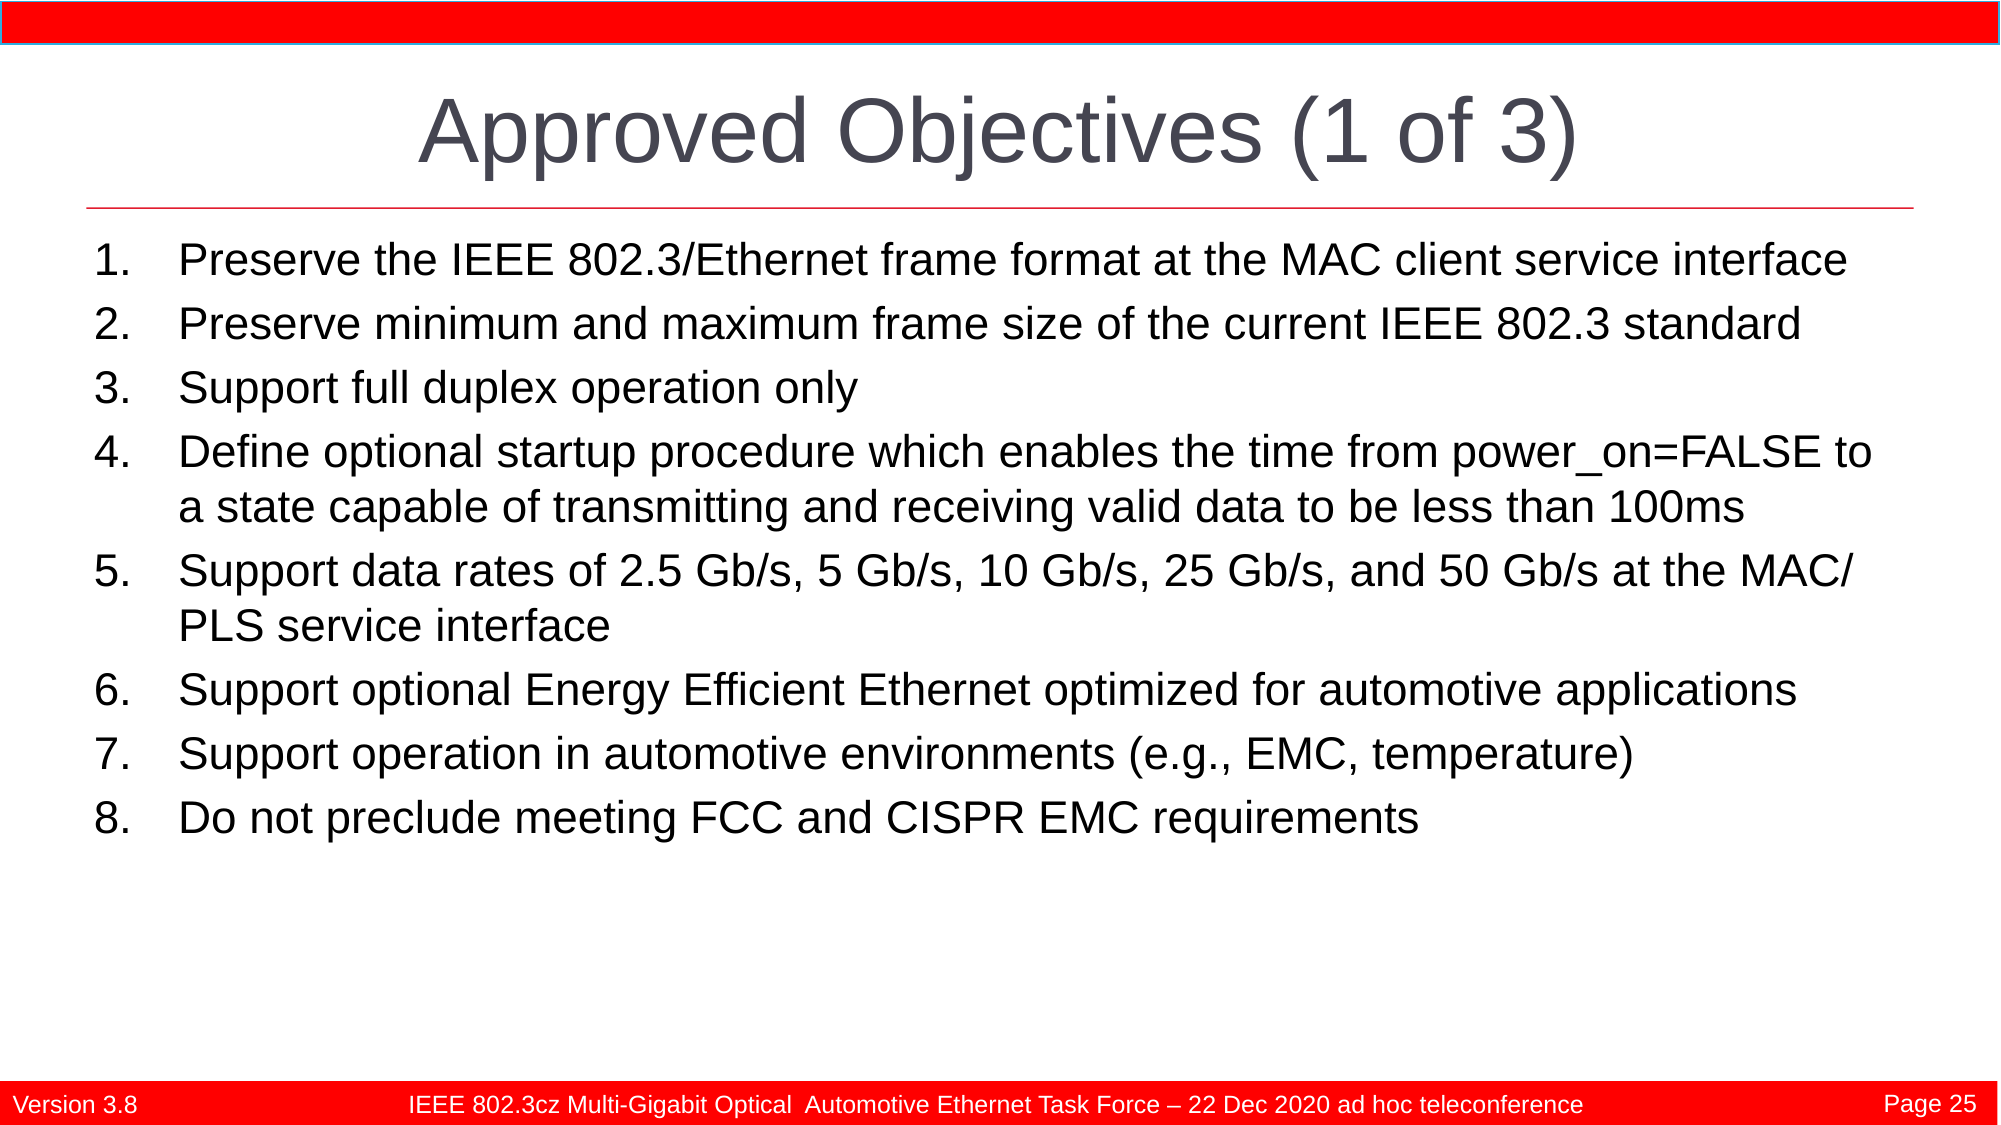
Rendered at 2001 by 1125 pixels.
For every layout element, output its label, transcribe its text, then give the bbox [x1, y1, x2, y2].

title Approved Objectives (1 of 3) [99, 66, 1901, 197]
list Preserve the IEEE 802.3/Ethernet frame format at the MAC client service interface Preserve minimum and maximum frame size of the current IEEE 802.3 standard Support full duplex operation only Define optional startup procedure which enables the time from power_on=FALSE to a state capable of transmitting and receiving valid data to be less than 100ms Support data rates of 2.5 Gb/s, 5 Gb/s, 10 Gb/s, 25 Gb/s, and 50 Gb/s at the MAC/ PLS service interface Support optional Energy Efficient Ethernet optimized for automotive applications Support operation in automotive environments (e.g., EMC, temperature) Do not preclude meeting FCC and CISPR EMC requirements [78, 221, 1901, 1059]
